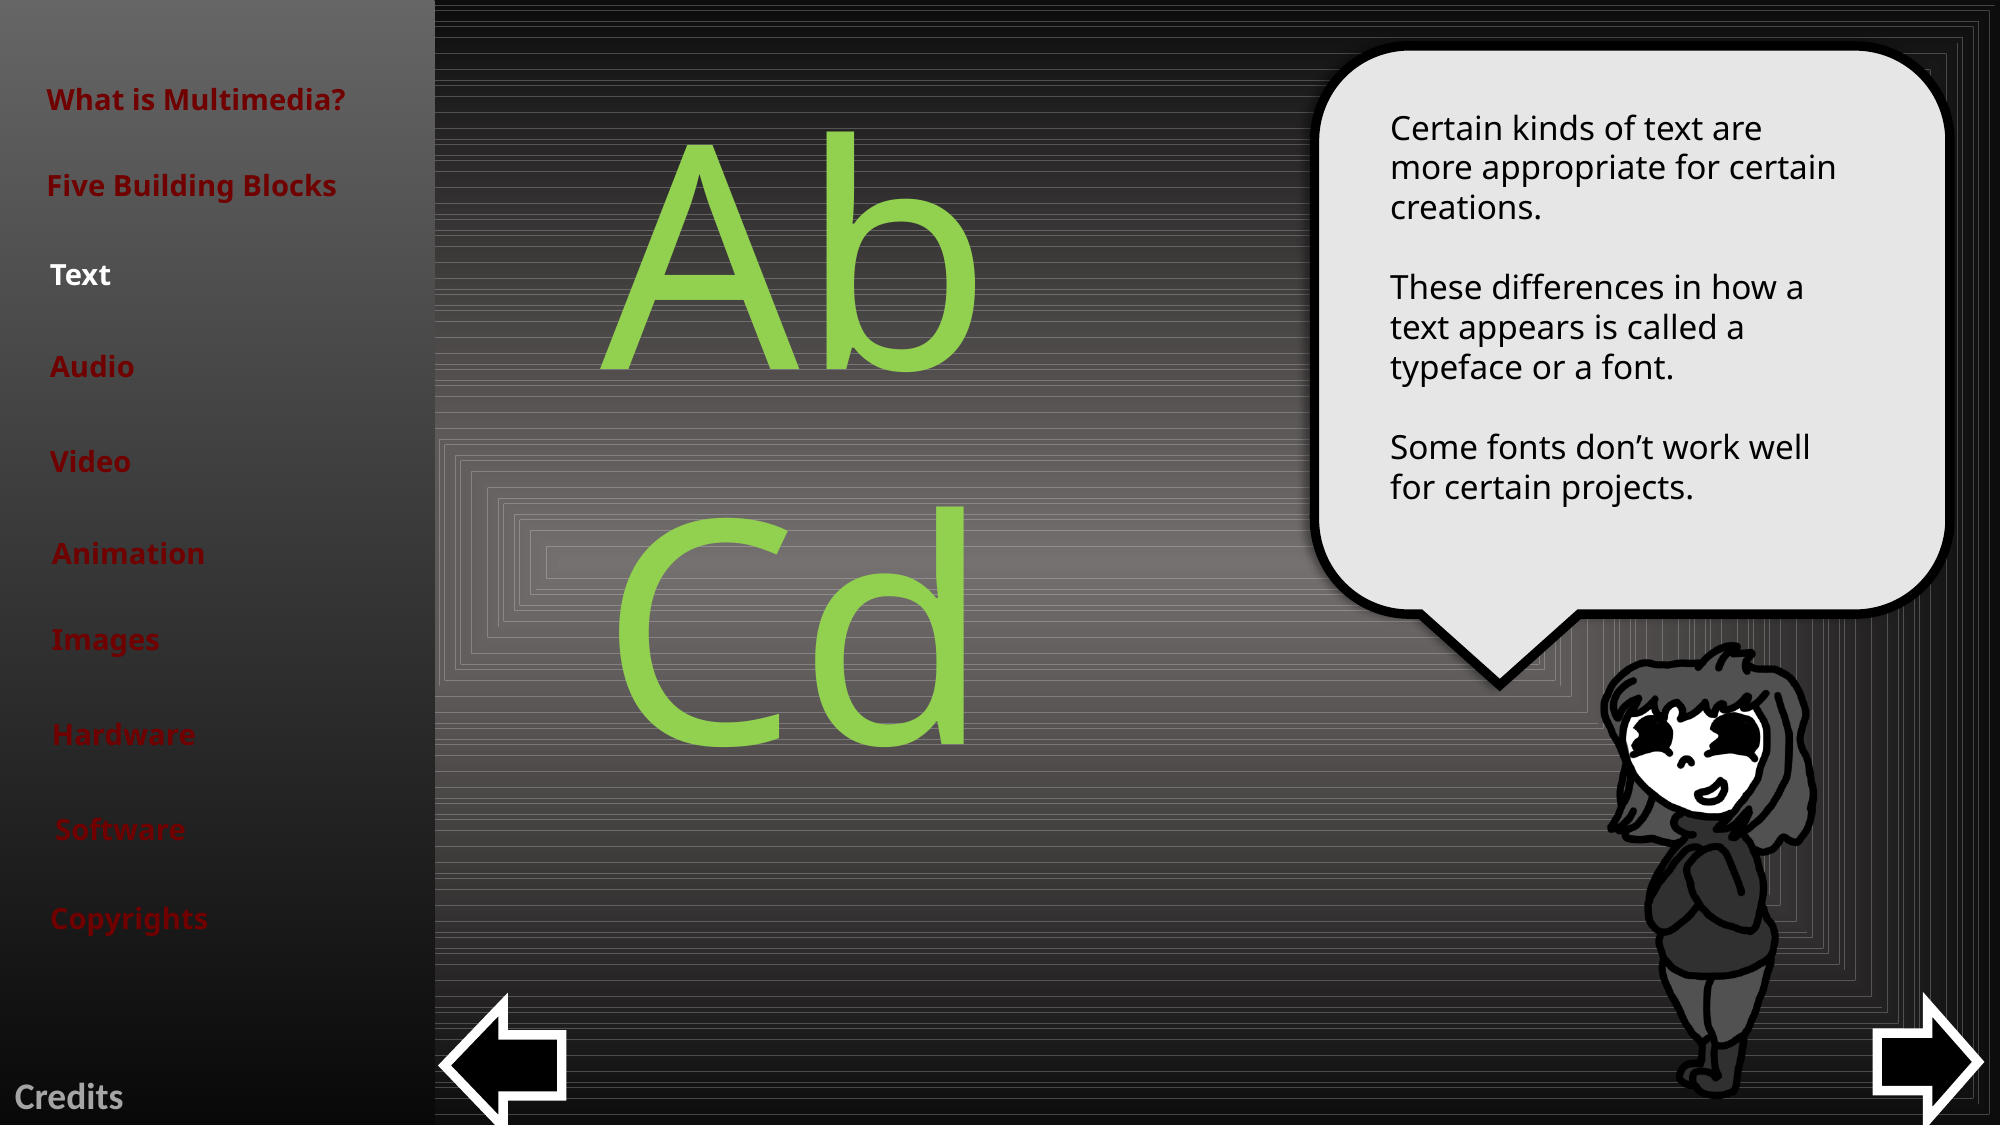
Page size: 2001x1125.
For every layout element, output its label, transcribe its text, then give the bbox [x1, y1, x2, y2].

text_box Hardware [37, 709, 383, 759]
text_box [1313, 44, 1951, 687]
text_box Text [34, 249, 368, 299]
text_box Video [34, 436, 368, 486]
text_box [1876, 1001, 1980, 1123]
text_box Five Building Blocks [31, 159, 435, 210]
text_box Software [40, 803, 381, 854]
text_box Animation [37, 528, 370, 578]
text_box Ab Cd [585, 50, 1241, 815]
text_box Certain kinds of text are more appropriate for certain creations. These differences in how a text appears is called a typeface or a font. Some fonts don’t work well for certain projects. [1375, 99, 1859, 514]
text_box Credits [0, 1064, 265, 1125]
text_box Audio [34, 340, 359, 391]
text_box Images [37, 614, 362, 664]
text_box [0, 0, 435, 1125]
text_box Copyrights [34, 892, 381, 943]
picture [1579, 624, 1839, 1110]
text_box What is Multimedia? [31, 74, 457, 124]
text_box [443, 1001, 563, 1125]
